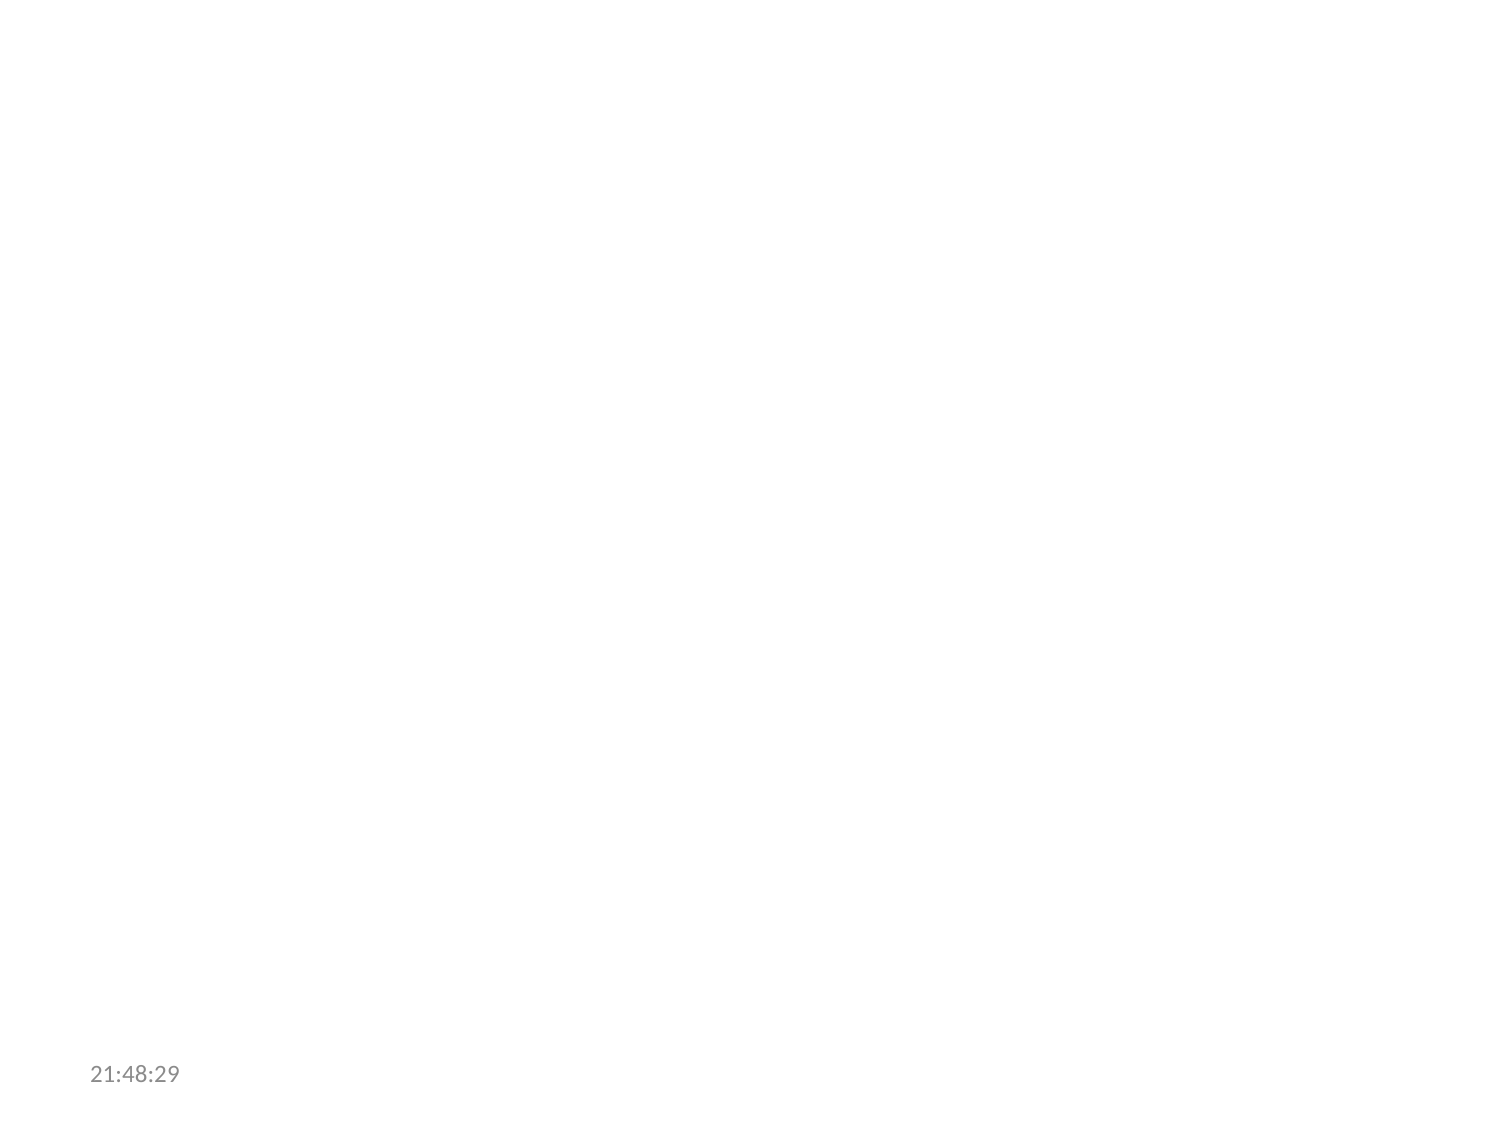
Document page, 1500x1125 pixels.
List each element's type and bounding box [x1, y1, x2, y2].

slide_number [75, 1042, 425, 1103]
